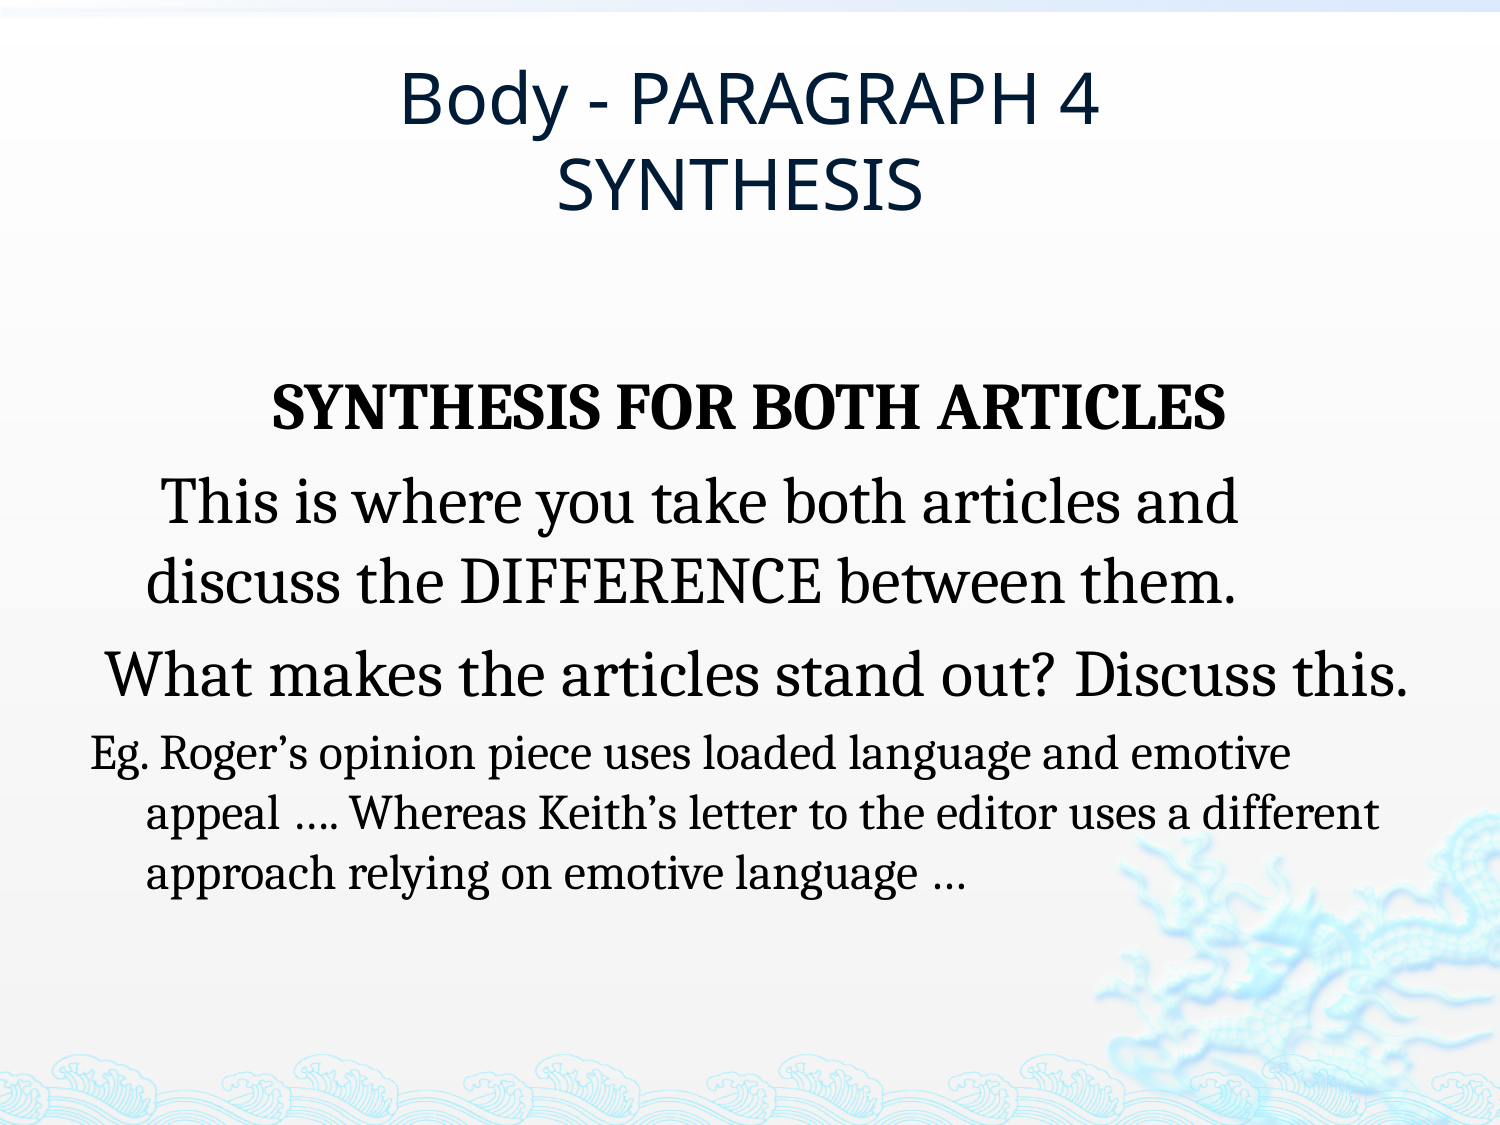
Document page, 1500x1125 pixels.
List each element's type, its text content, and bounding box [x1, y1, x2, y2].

title Body - PARAGRAPH 4 SYNTHESIS [75, 45, 1425, 233]
list SYNTHESIS FOR BOTH ARTICLES This is where you take both articles and discuss the DIFFERENCE between them. What makes the articles stand out? Discuss this. Eg. Roger’s opinion piece uses loaded language and emotive appeal …. Whereas Keith’s letter to the editor uses a different approach relying on emotive language … [75, 262, 1425, 1005]
